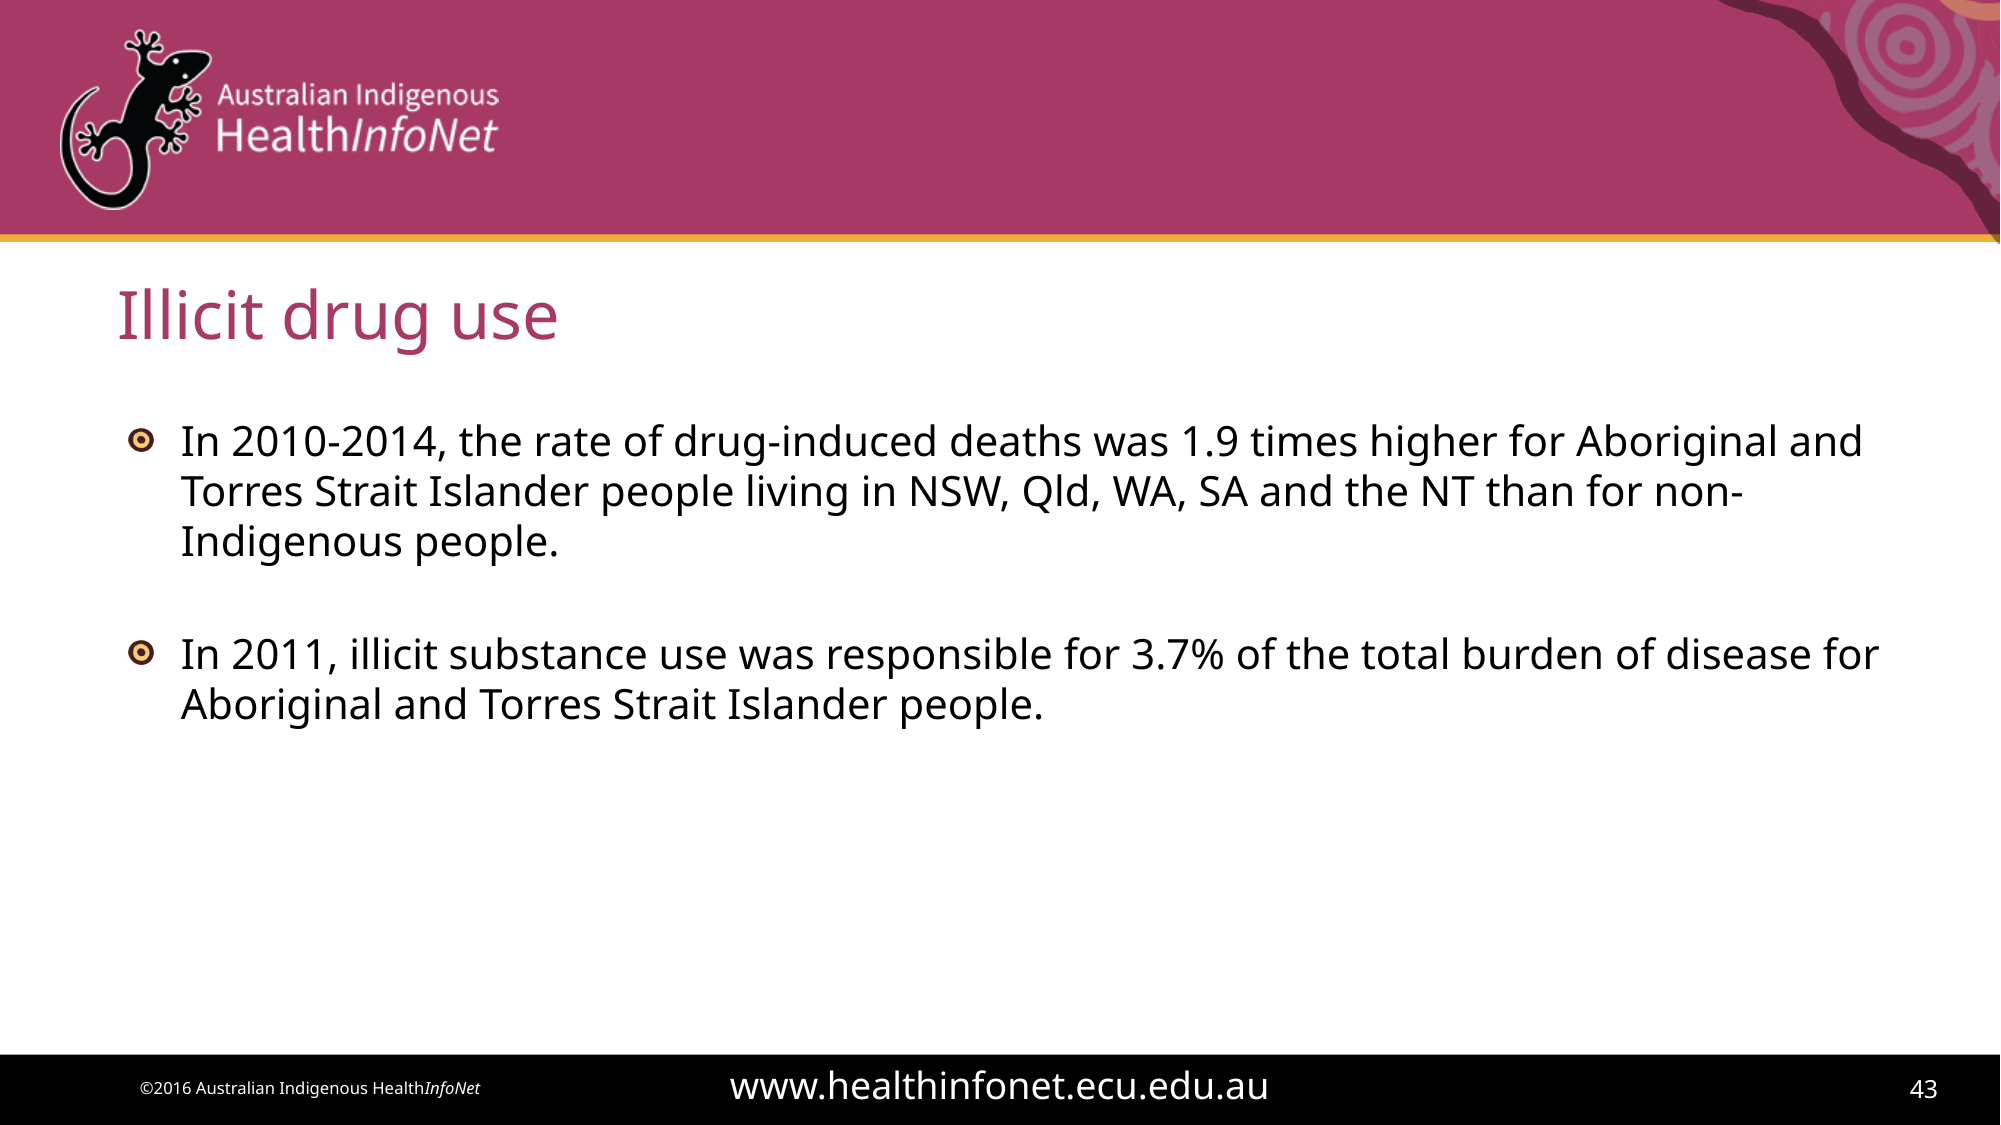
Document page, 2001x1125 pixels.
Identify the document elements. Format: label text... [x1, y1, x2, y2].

picture [128, 640, 154, 665]
title Illicit drug use [102, 249, 1900, 375]
picture [128, 428, 154, 452]
picture [60, 29, 499, 210]
list In 2010-2014, the rate of drug-induced deaths was 1.9 times higher for Aboriginal and Torres Strait Islander people living in NSW, Qld, WA, SA and the NT than for non-Indigenous people. In 2011, illicit substance use was responsible for 3.7% of the total burden of disease for Aboriginal and Torres Strait Islander people. [99, 399, 1901, 1051]
picture [1673, 0, 2000, 279]
